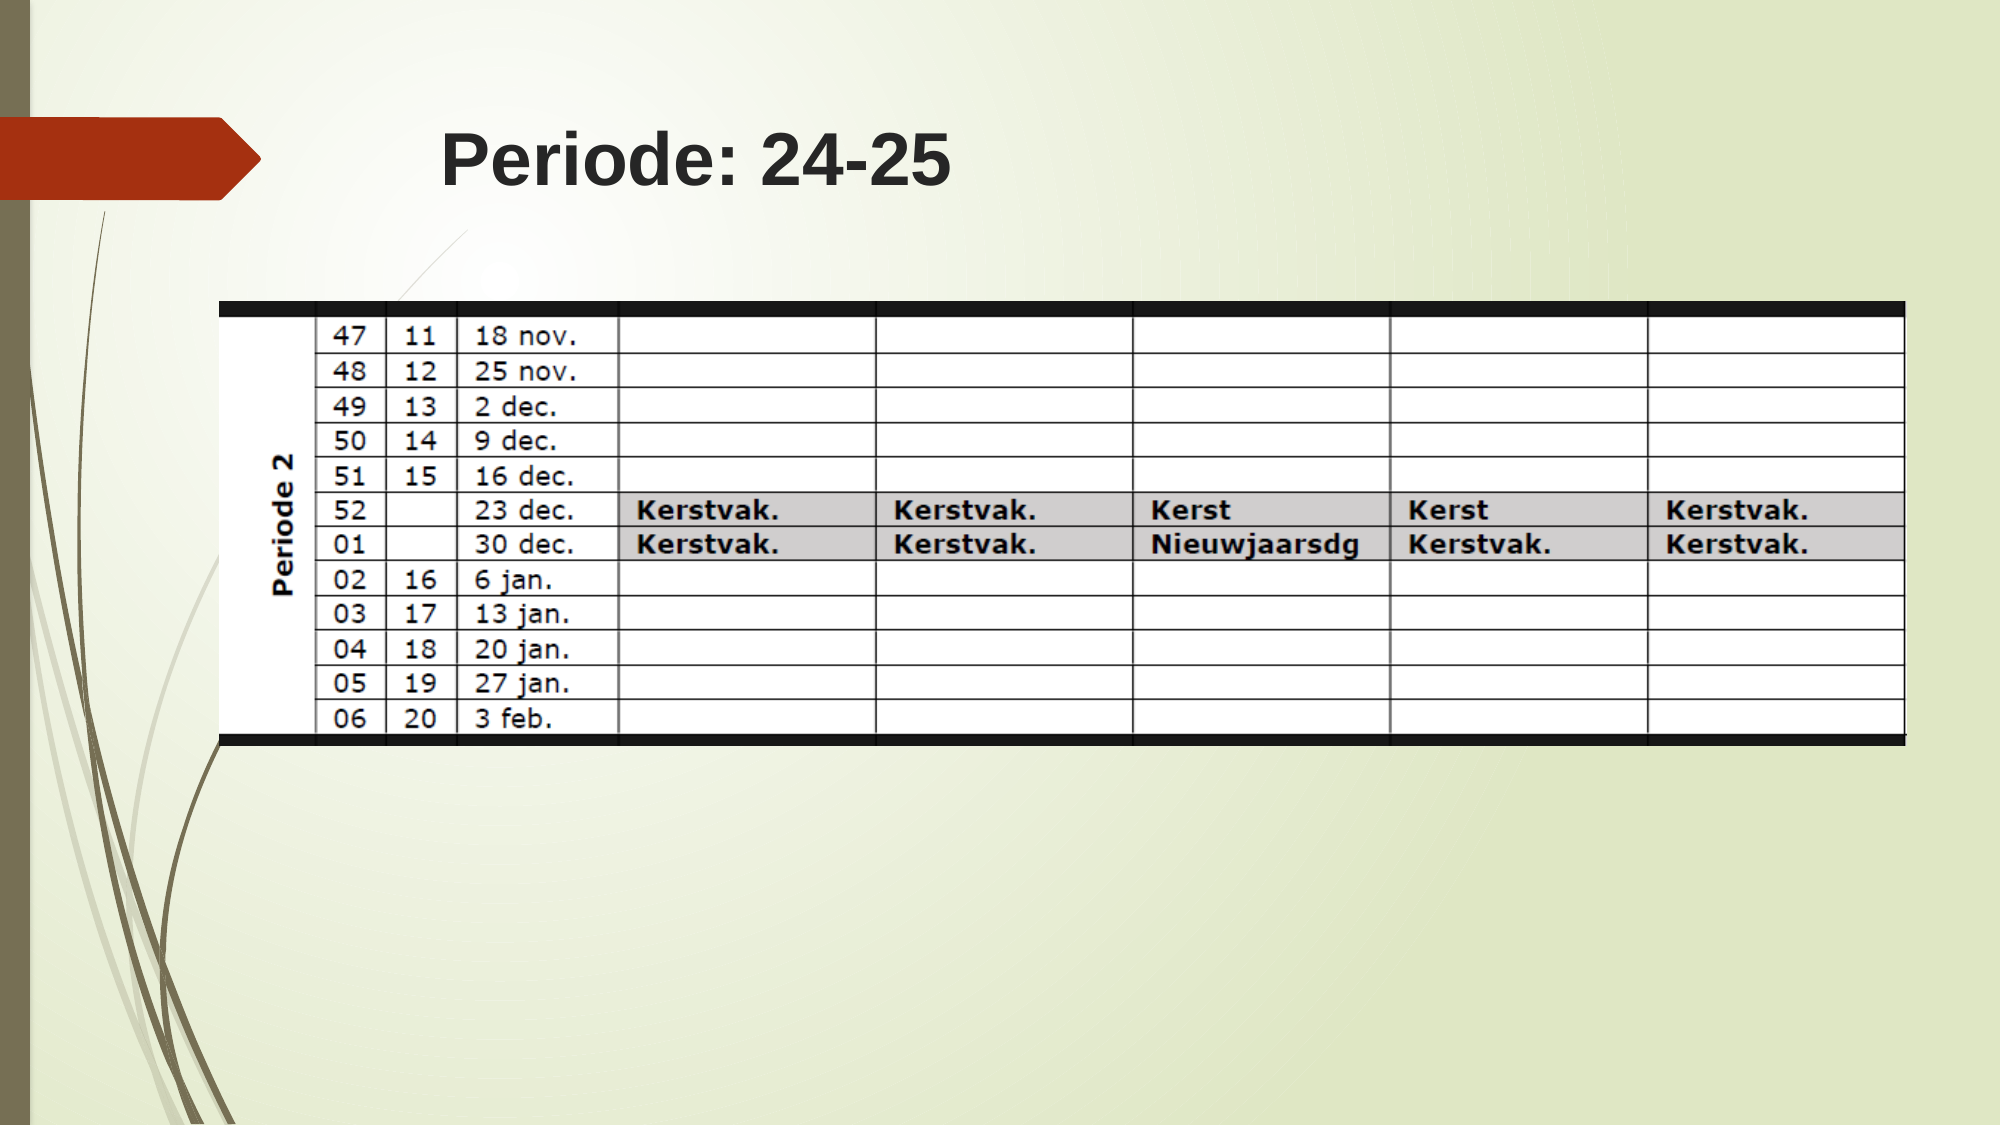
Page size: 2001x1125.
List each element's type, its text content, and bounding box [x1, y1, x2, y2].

picture [219, 301, 1908, 746]
title Periode: 24-25 [425, 102, 1888, 301]
